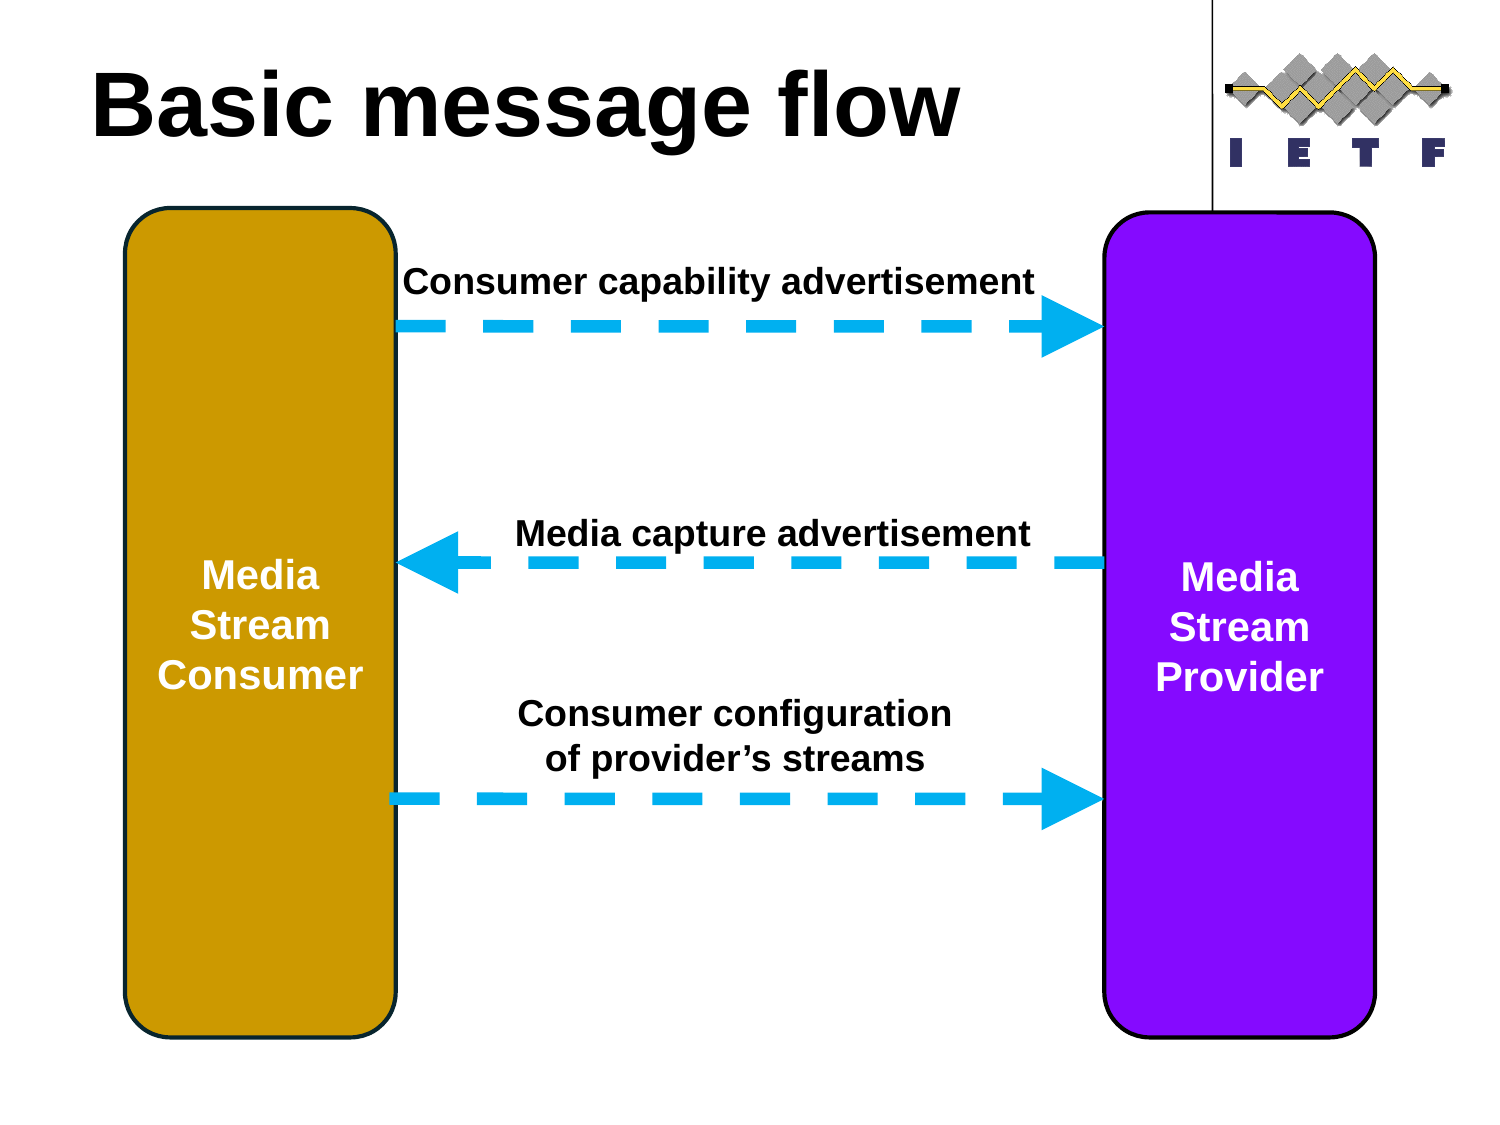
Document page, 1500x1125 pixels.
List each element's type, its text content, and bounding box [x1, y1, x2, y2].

text_box Media capture advertisement [500, 501, 1063, 560]
text_box Media Stream Provider [1102, 210, 1378, 1040]
text_box Consumer configuration of provider’s streams [437, 681, 1033, 787]
picture [1212, 37, 1463, 181]
text_box Media Stream Consumer [122, 205, 398, 1040]
title Basic message flow [74, 19, 1201, 163]
text_box Consumer capability advertisement [387, 249, 1065, 310]
